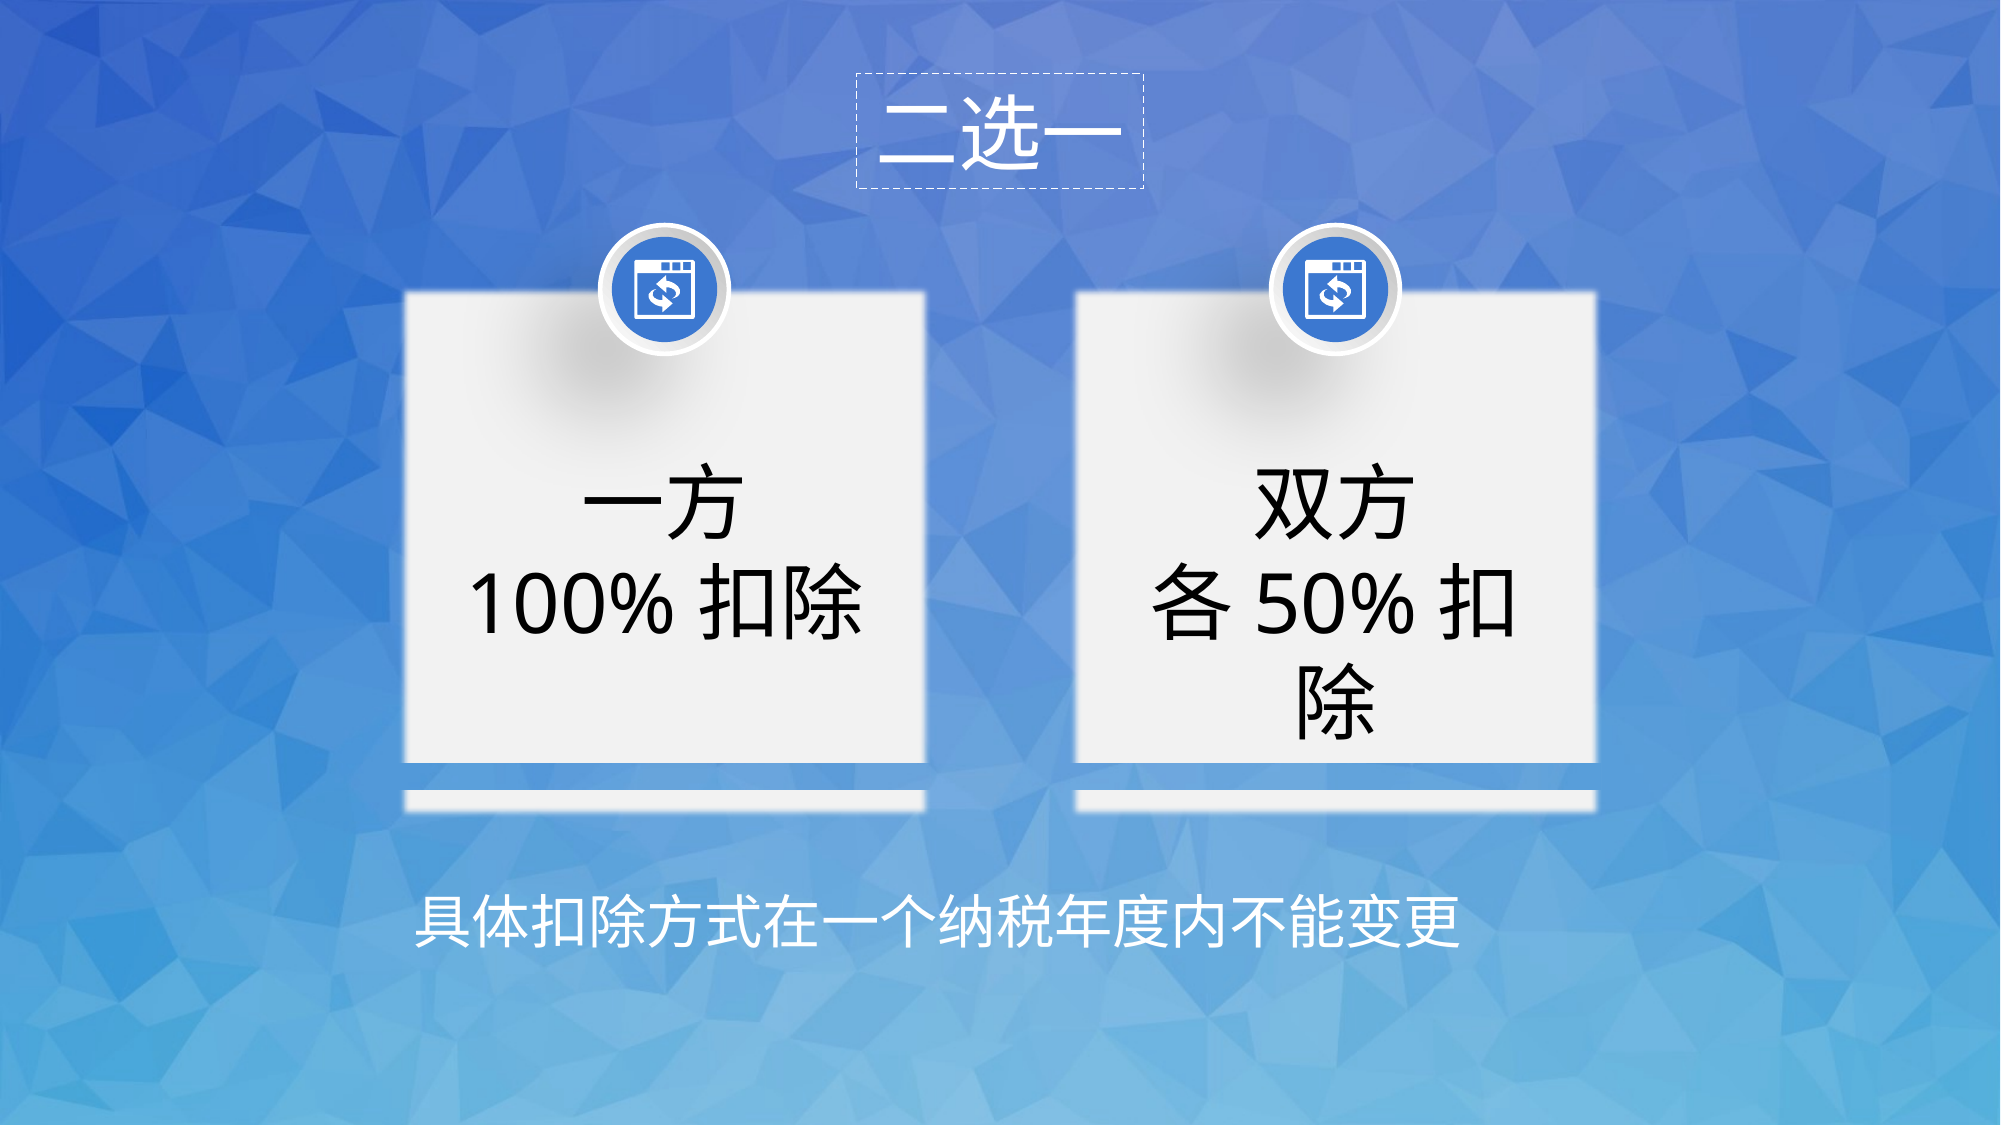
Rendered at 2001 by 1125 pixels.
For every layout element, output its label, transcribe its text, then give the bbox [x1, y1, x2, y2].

text_box [407, 790, 923, 810]
text_box 双方 各50%扣除 [1104, 443, 1567, 758]
text_box [398, 763, 931, 790]
text_box 一方 100%扣除 [408, 443, 920, 658]
text_box 具体扣除方式在一个纳税年度内不能变更 [398, 878, 1602, 964]
text_box [1078, 294, 1594, 763]
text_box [600, 225, 729, 354]
text_box [1069, 763, 1602, 790]
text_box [1271, 225, 1400, 354]
text_box [1075, 291, 1190, 763]
text_box [407, 294, 923, 763]
text_box [1403, 291, 1597, 763]
text_box [1078, 790, 1594, 810]
text_box 二选一 [856, 73, 1144, 189]
picture [0, 0, 2001, 1125]
text_box [1075, 790, 1597, 813]
